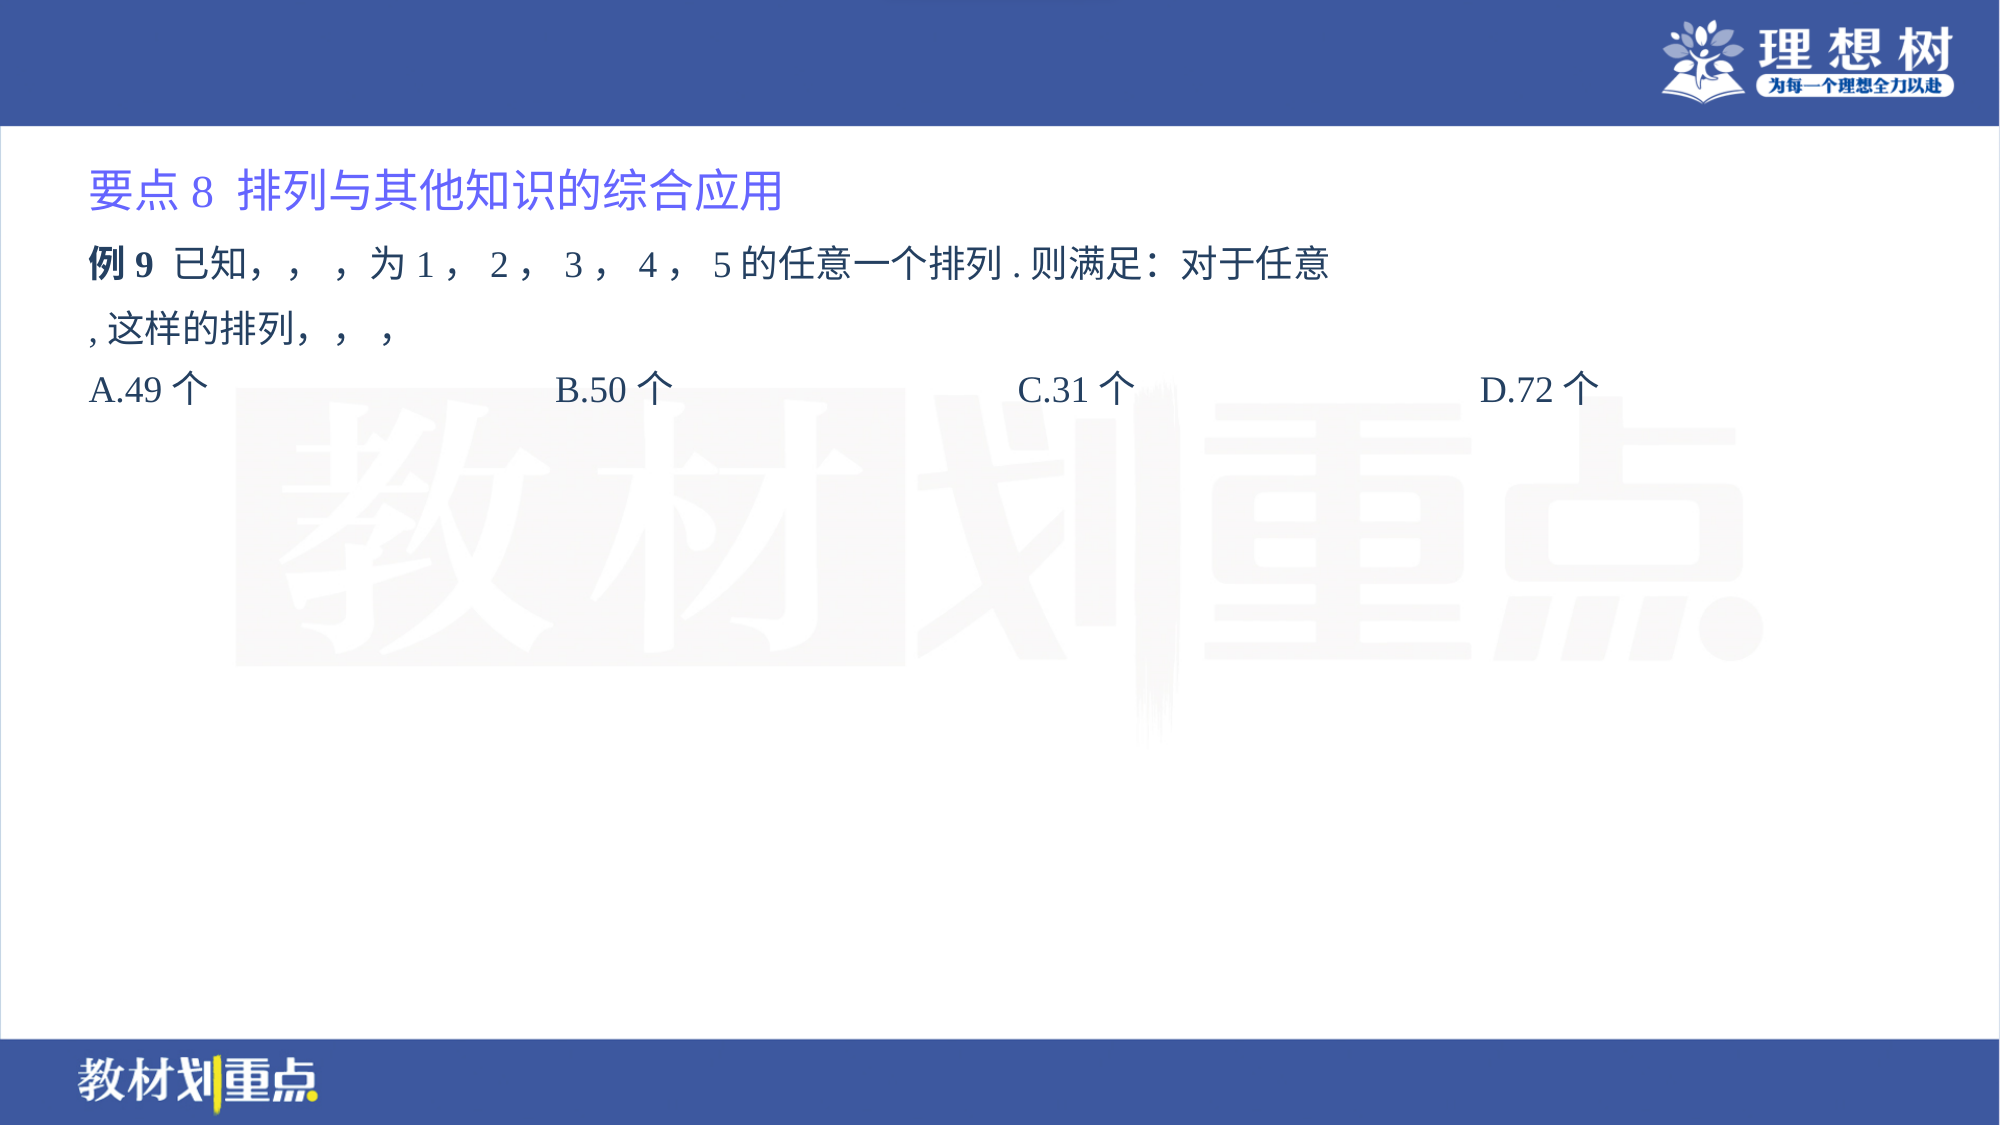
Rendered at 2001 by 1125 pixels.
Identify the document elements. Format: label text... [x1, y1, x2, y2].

picture [0, 0, 2000, 1125]
text_box 要点8 排列与其他知识的综合应用 [88, 135, 1911, 276]
text_box A.49个 B.50个 C.31个 D.72个 [88, 343, 1911, 403]
